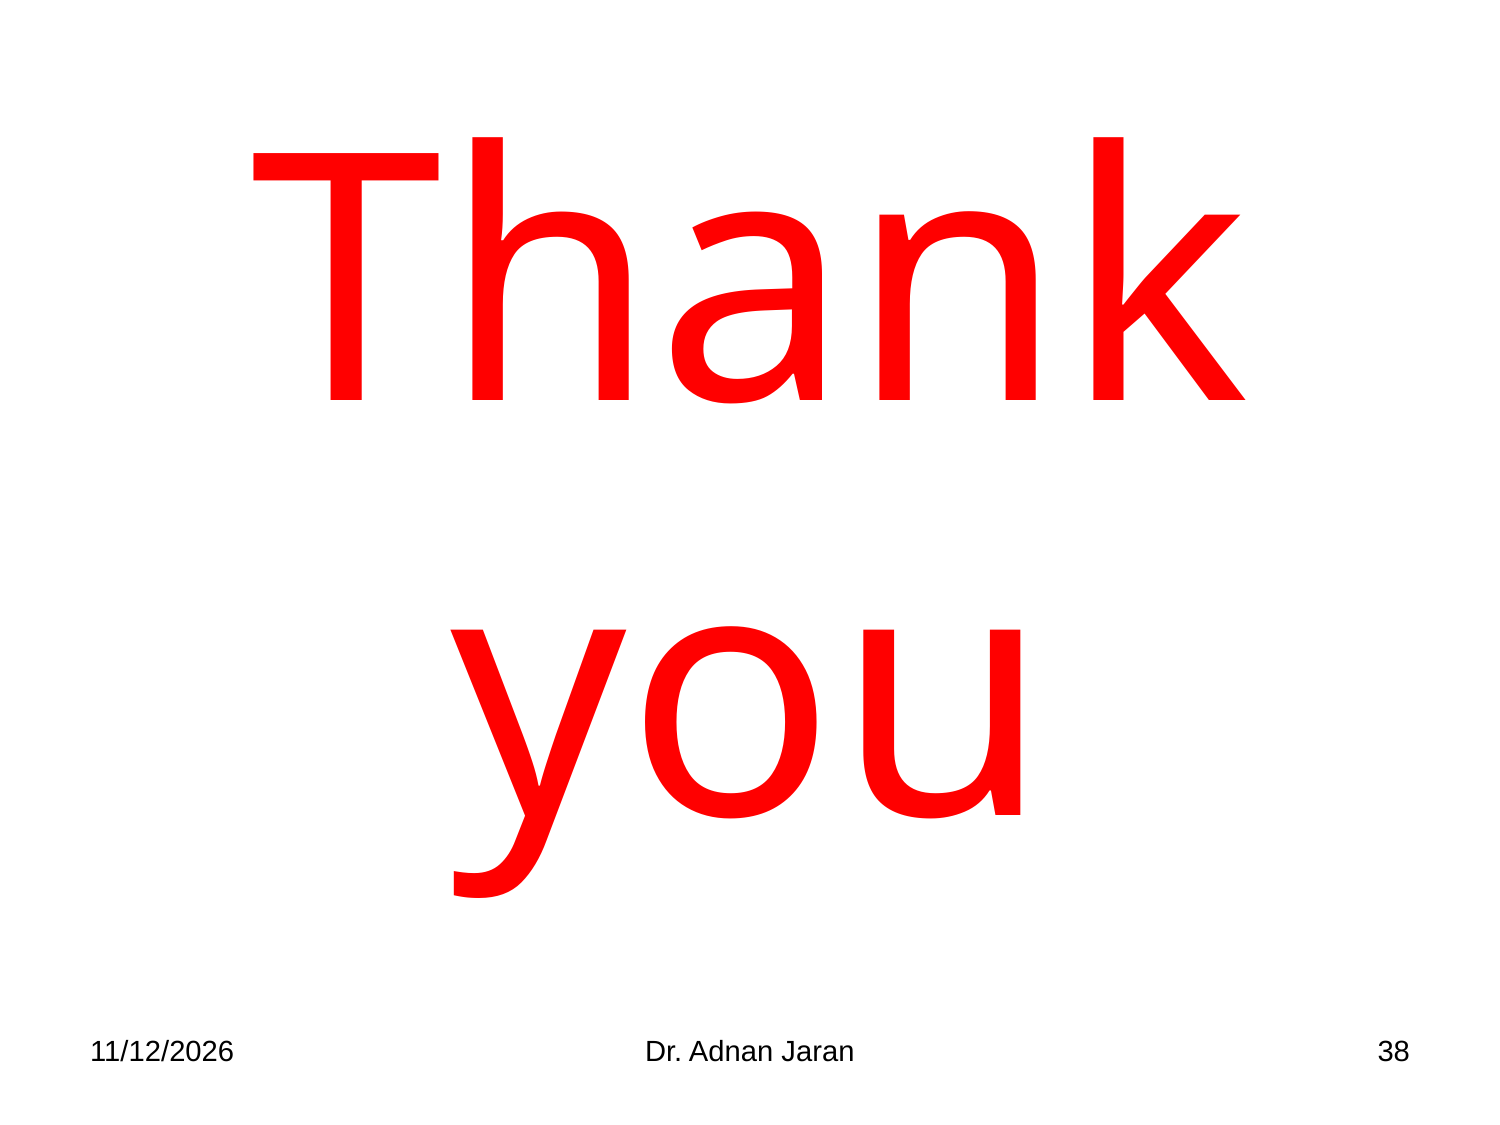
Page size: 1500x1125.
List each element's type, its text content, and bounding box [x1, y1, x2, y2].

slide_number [74, 1024, 426, 1103]
footer Dr. Adnan Jaran [512, 1024, 988, 1103]
slide_number 38 [1074, 1024, 1426, 1103]
title Thank you [112, 349, 1388, 591]
